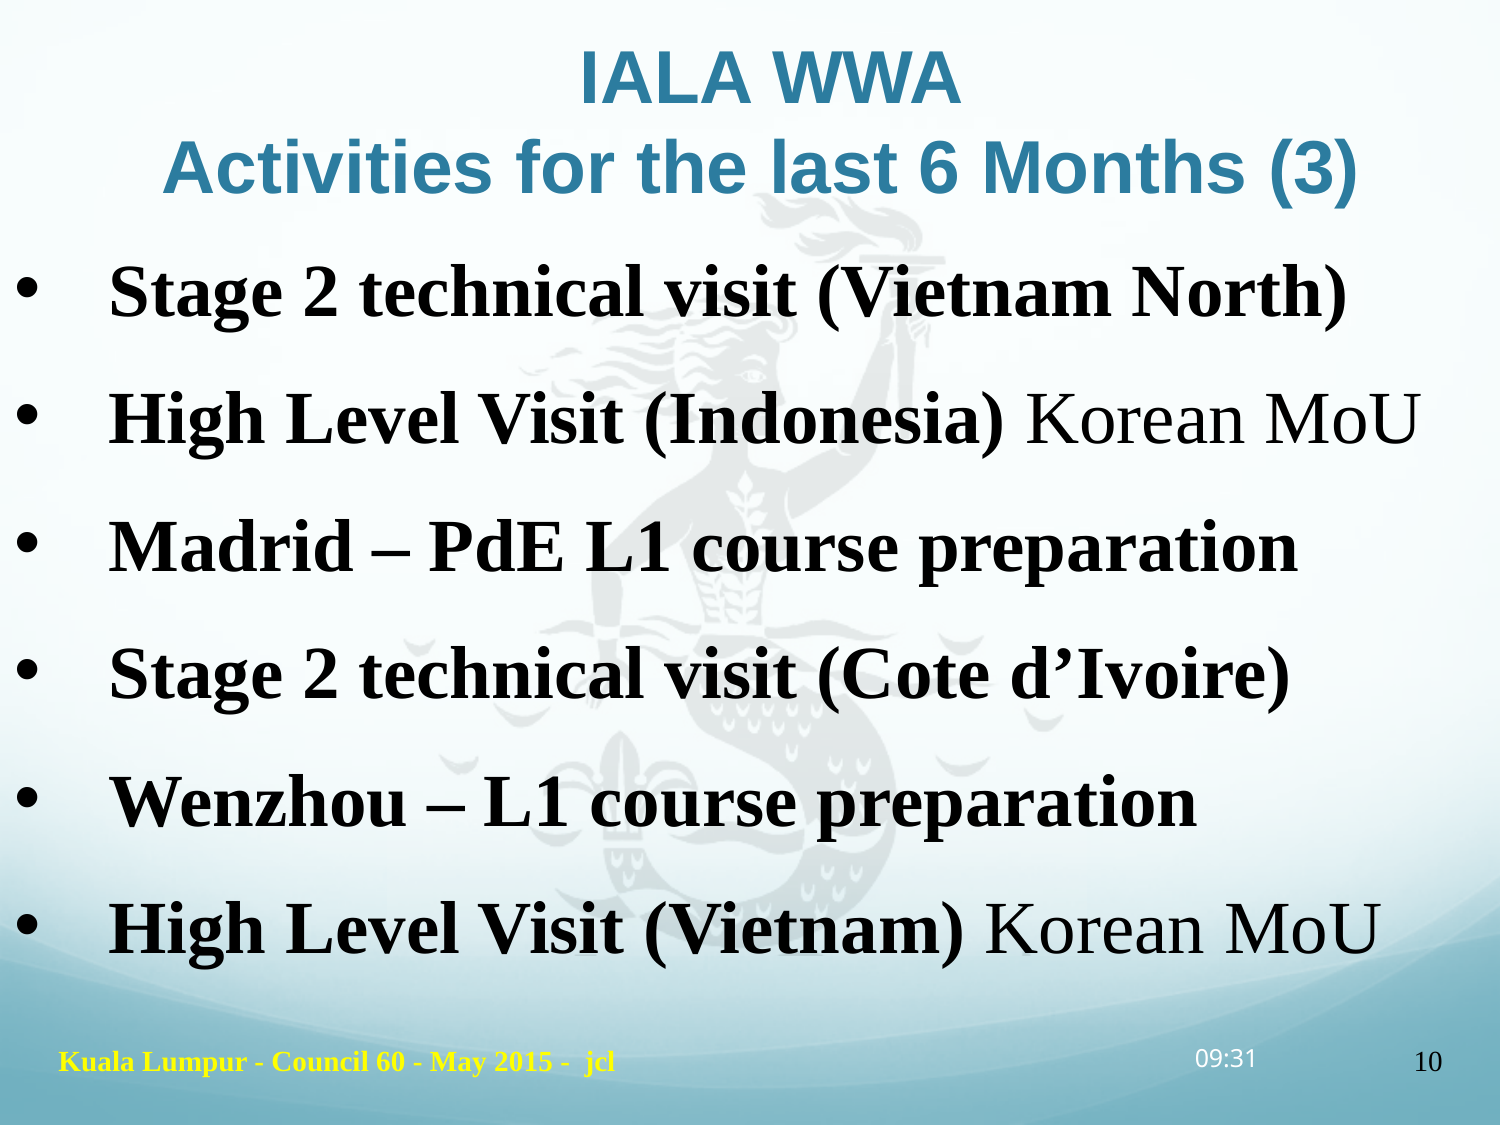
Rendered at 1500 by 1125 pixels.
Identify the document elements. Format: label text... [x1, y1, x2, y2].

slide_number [923, 1029, 1274, 1090]
text_box Stage 2 technical visit (Vietnam North) High Level Visit (Indonesia) Korean MoU Madrid – PdE L1 course preparation Stage 2 technical visit (Cote d’Ivoire) Wenzhou – L1 course preparation High Level Visit (Vietnam) Korean MoU [0, 106, 1500, 976]
footer Kuala Lumpur - Council 60 - May 2015 - jcl [43, 1029, 838, 1090]
title IALA WWA Activities for the last 6 Months (3) [43, 0, 1500, 106]
slide_number 10 [1295, 1029, 1459, 1090]
